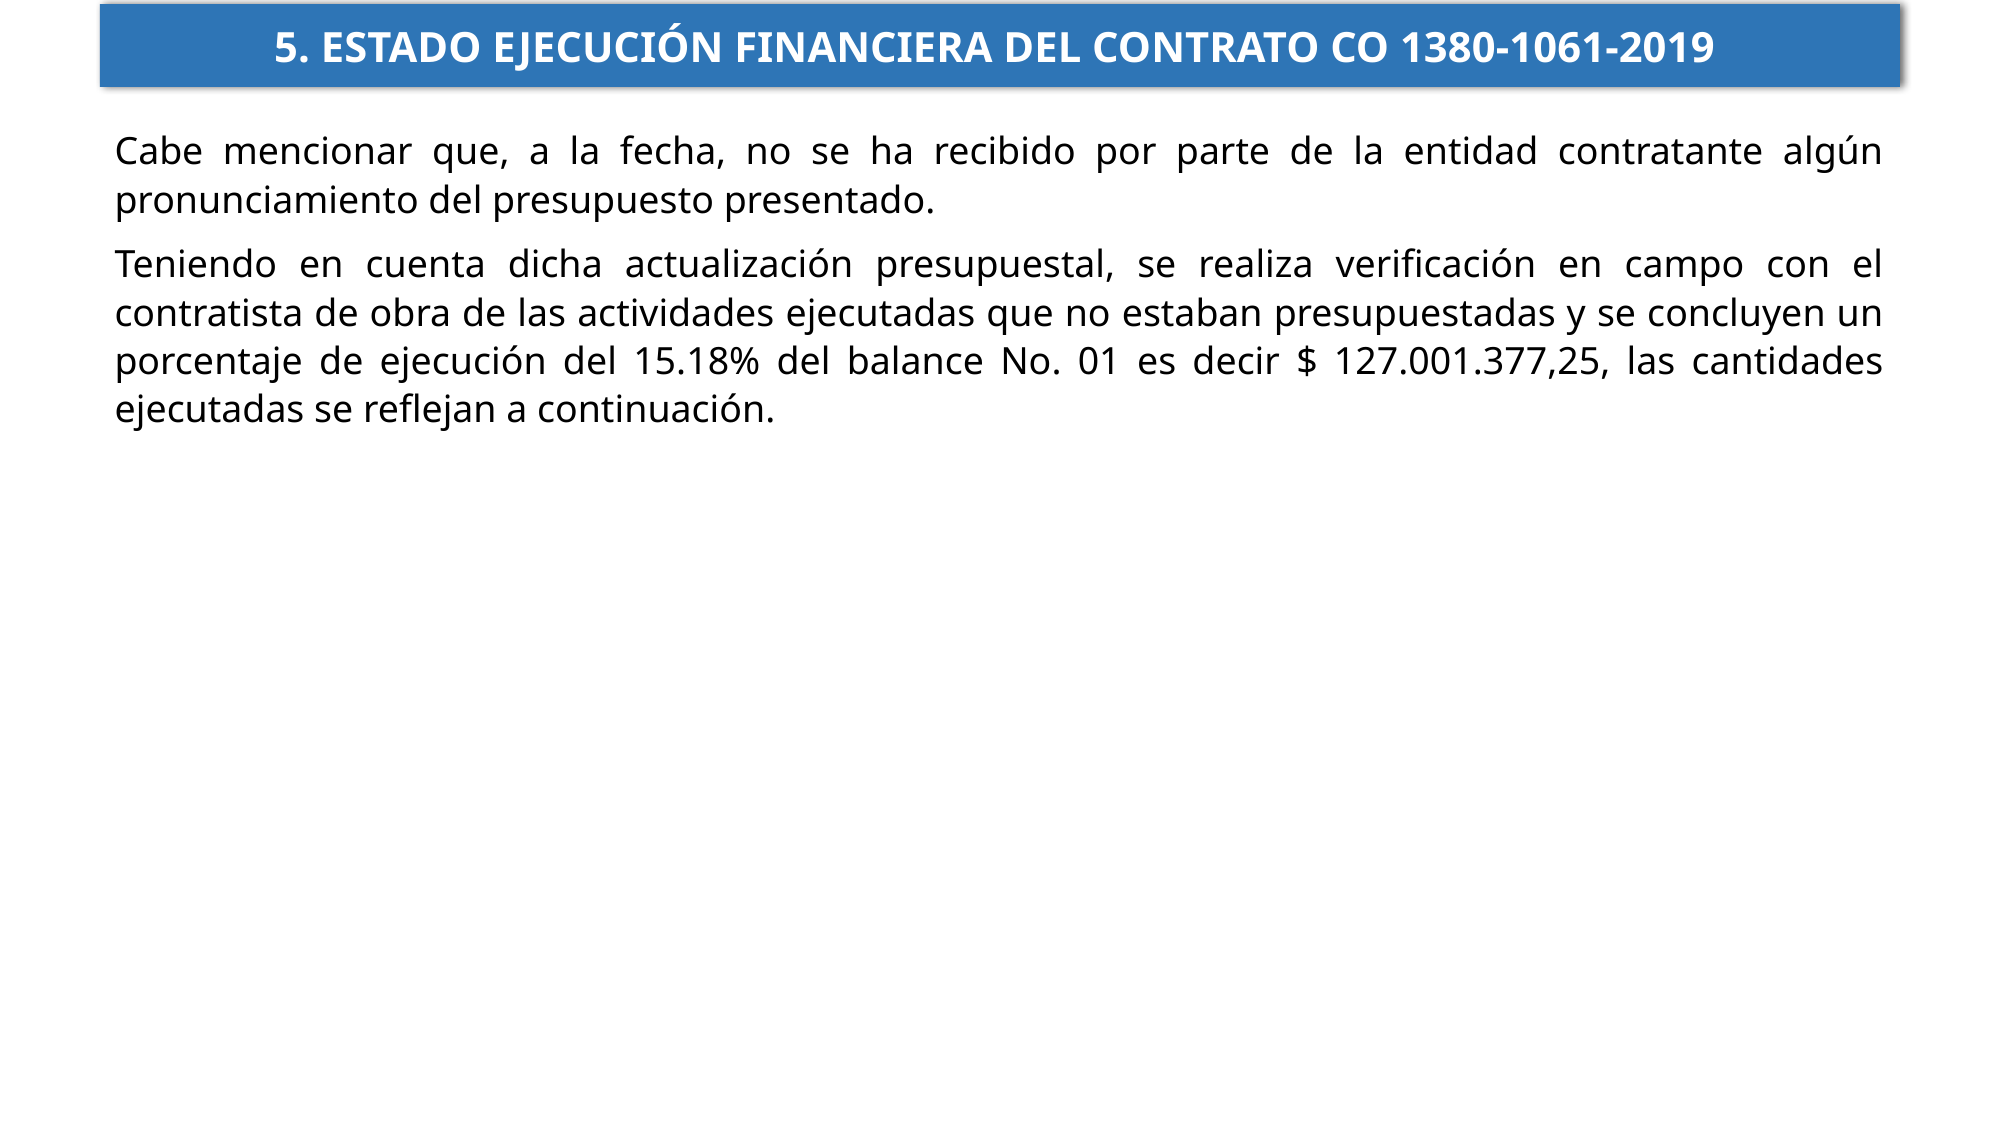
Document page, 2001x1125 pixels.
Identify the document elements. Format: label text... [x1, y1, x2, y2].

text_box Cabe mencionar que, a la fecha, no se ha recibido por parte de la entidad contratante algún pronunciamiento del presupuesto presentado. Teniendo en cuenta dicha actualización presupuestal, se realiza verificación en campo con el contratista de obra de las actividades ejecutadas que no estaban presupuestadas y se concluyen un porcentaje de ejecución del 15.18% del balance No. 01 es decir $ 127.001.377,25, las cantidades ejecutadas se reflejan a continuación. [99, 116, 1900, 438]
text_box 5. ESTADO EJECUCIÓN FINANCIERA DEL CONTRATO CO 1380-1061-2019 [99, 4, 1900, 87]
